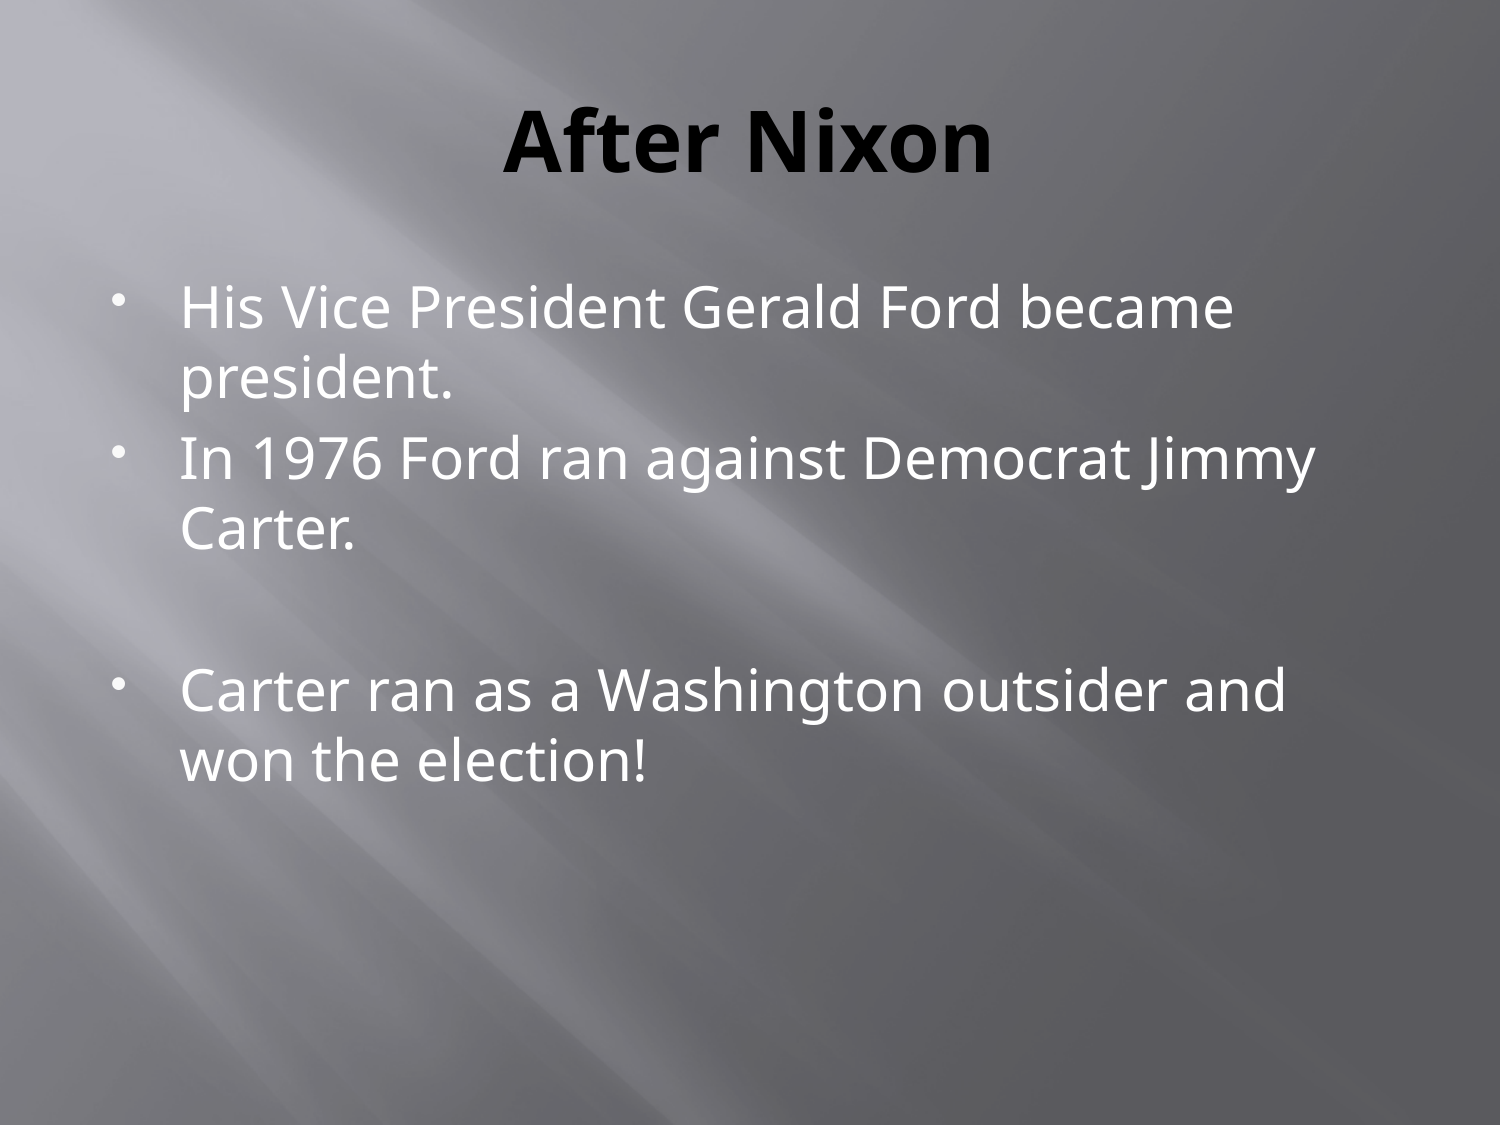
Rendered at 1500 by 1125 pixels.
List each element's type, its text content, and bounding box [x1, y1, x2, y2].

title After Nixon [75, 45, 1425, 233]
list Carter ran as a Washington outsider and won the election! [75, 646, 1425, 1005]
list His Vice President Gerald Ford became president. In 1976 Ford ran against Democrat Jimmy Carter. [75, 262, 1425, 622]
